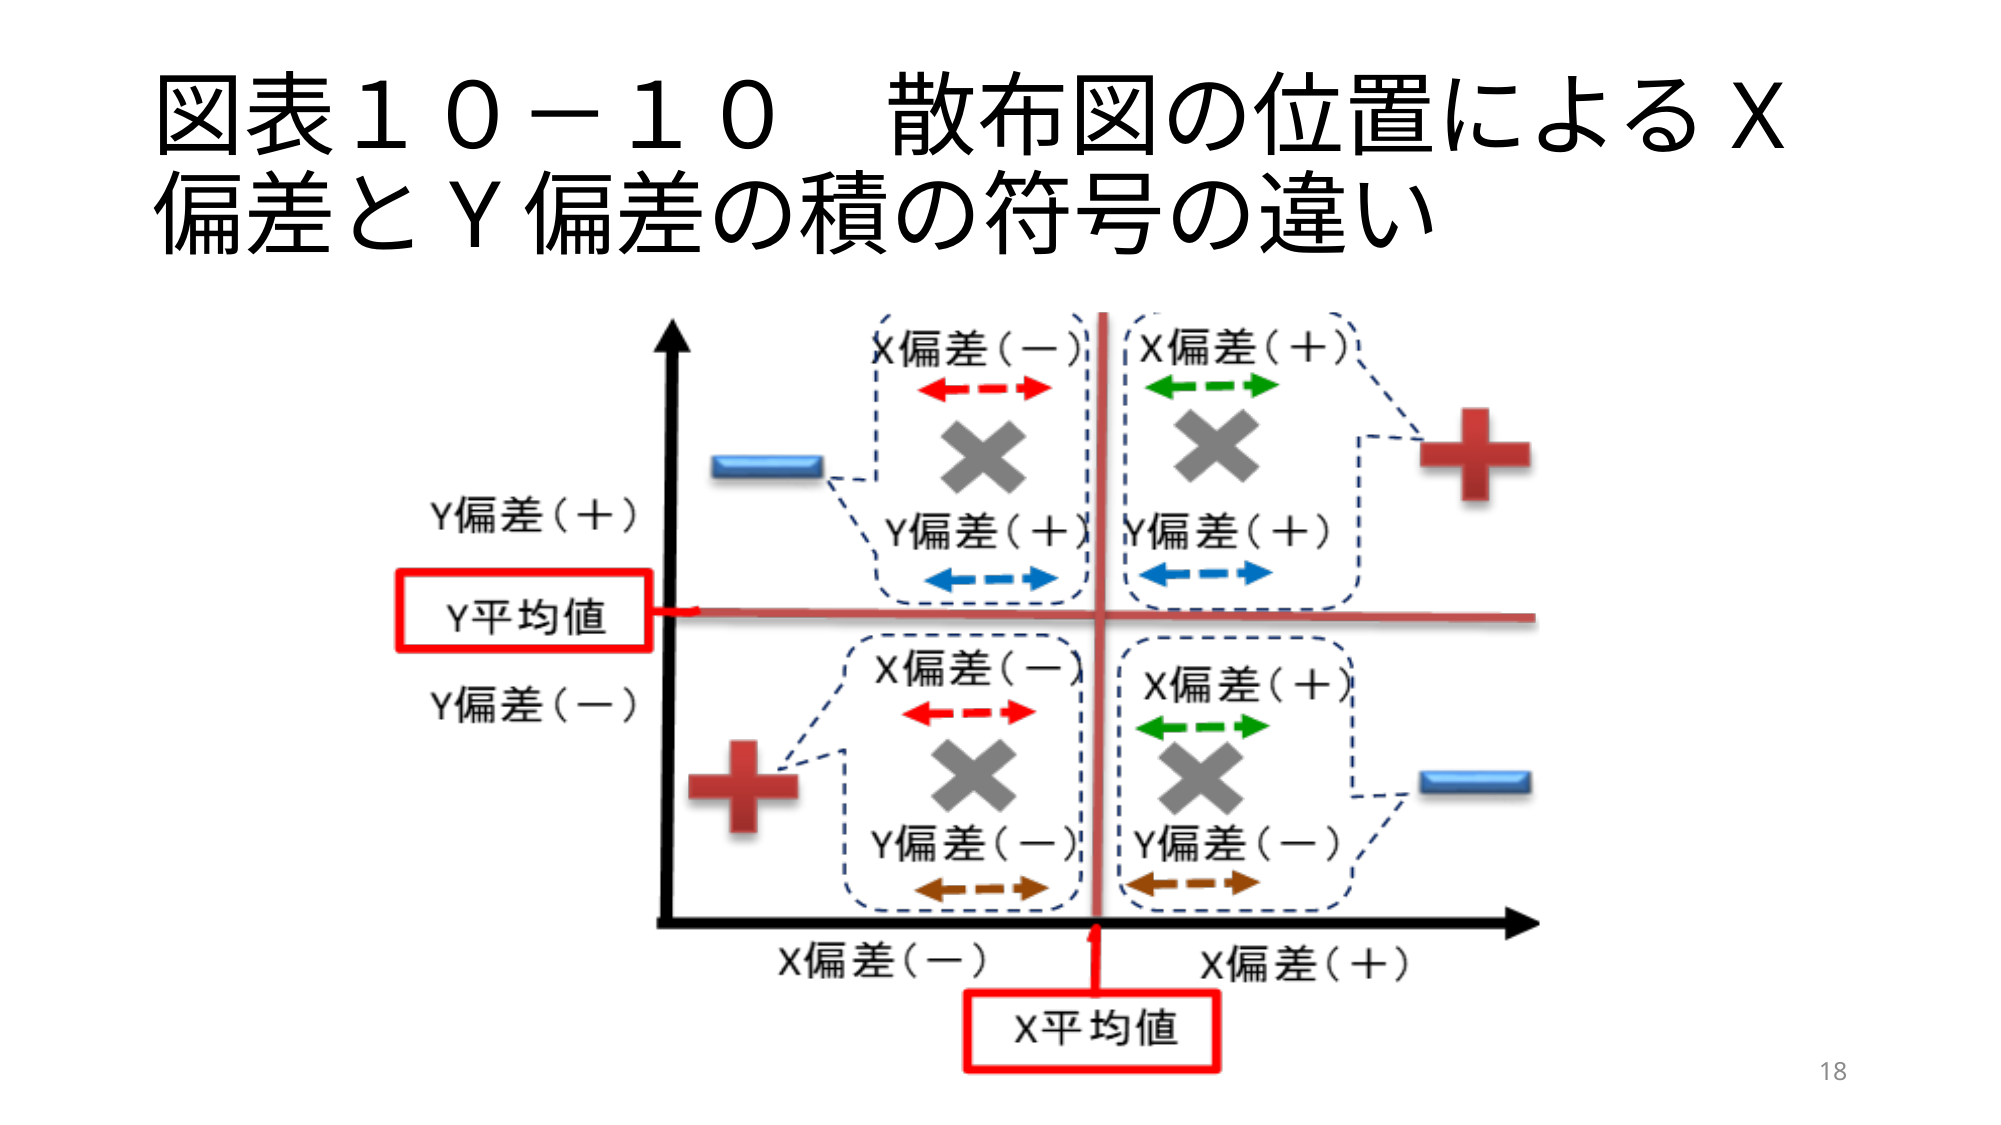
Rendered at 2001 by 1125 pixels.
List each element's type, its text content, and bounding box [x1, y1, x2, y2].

title 図表１０－１０ 散布図の位置によるX偏差とY偏差の積の符号の違い [137, 59, 1863, 278]
slide_number 18 [1412, 1042, 1863, 1103]
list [378, 311, 1544, 1083]
